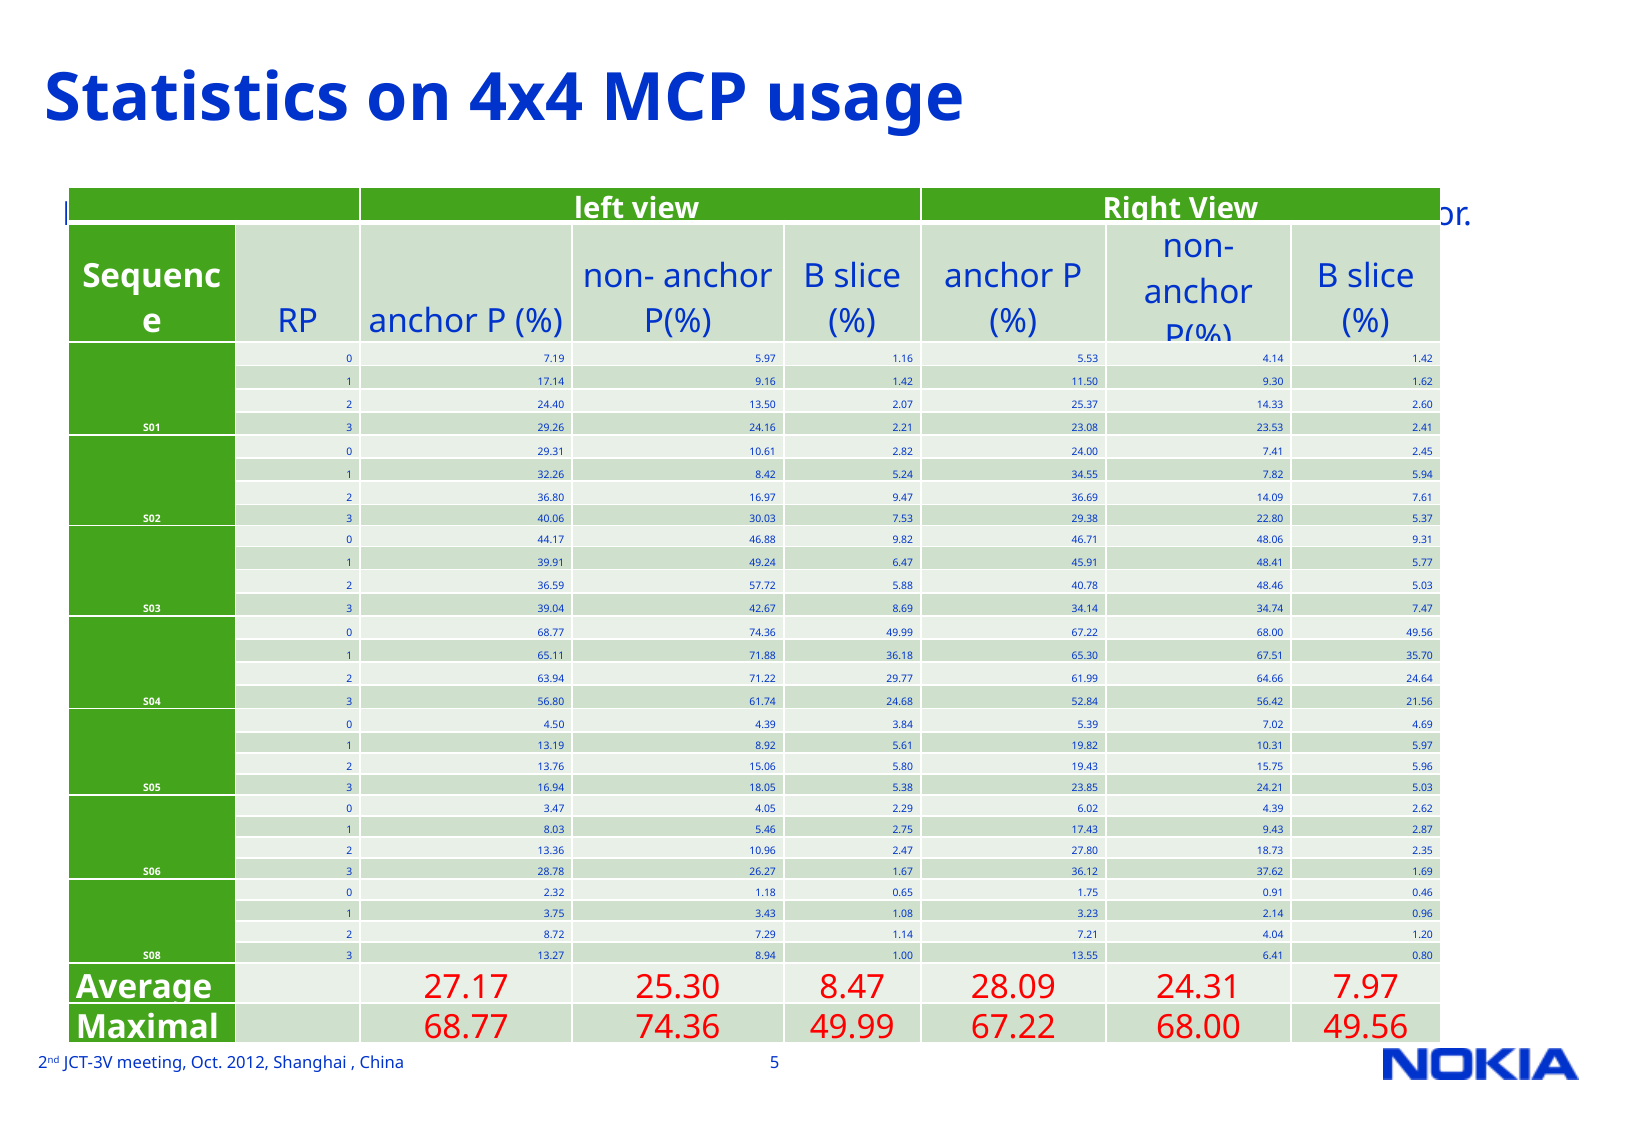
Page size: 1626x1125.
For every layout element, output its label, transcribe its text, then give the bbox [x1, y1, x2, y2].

table_cell 2.35 [1292, 838, 1440, 857]
table_cell 3 [236, 505, 359, 525]
table_cell 1.18 [573, 880, 783, 899]
table_cell 5.03 [1292, 775, 1440, 794]
table_cell 2.47 [785, 838, 920, 857]
table_cell 24.31 [1107, 964, 1290, 1002]
table_cell 1 [236, 640, 359, 661]
table_cell B slice (%) [785, 225, 920, 341]
table_cell non-anchor P(%) [1107, 225, 1290, 341]
table_cell 56.80 [361, 686, 571, 708]
table_cell 5.94 [1292, 459, 1440, 480]
table_cell 10.61 [573, 436, 783, 457]
table_cell 13.27 [361, 943, 571, 962]
table_cell 23.53 [1107, 413, 1290, 434]
table_cell 23.85 [922, 775, 1105, 794]
table_cell 7.82 [1107, 459, 1290, 480]
table_cell 34.74 [1107, 594, 1290, 615]
table_cell 9.16 [573, 366, 783, 388]
table_cell 52.84 [922, 686, 1105, 708]
table_cell 36.18 [785, 640, 920, 661]
table_cell 2.32 [361, 880, 571, 899]
table_cell 8.69 [785, 594, 920, 615]
table_cell 13.36 [361, 838, 571, 857]
table_cell 68.77 [361, 1004, 571, 1042]
table_cell 29.38 [922, 505, 1105, 525]
table_cell 29.77 [785, 663, 920, 684]
table_cell B slice (%) [1292, 225, 1440, 341]
table_cell 36.69 [922, 482, 1105, 504]
table_cell 68.77 [361, 617, 571, 638]
table_header Right View [922, 188, 1440, 220]
table_cell [236, 1004, 359, 1042]
table_cell 3 [236, 775, 359, 794]
table_cell 34.14 [922, 594, 1105, 615]
title Statistics on 4x4 MCP usage [29, 1, 1493, 188]
table_cell 40.06 [361, 505, 571, 525]
table_cell 49.56 [1292, 617, 1440, 638]
table_cell 26.27 [573, 859, 783, 878]
table_cell 5.24 [785, 459, 920, 480]
table_cell 1 [236, 733, 359, 752]
table_cell 0.96 [1292, 901, 1440, 920]
table_cell 1.42 [785, 366, 920, 388]
table_cell 24.64 [1292, 663, 1440, 684]
table_cell 7.02 [1107, 709, 1290, 731]
table_cell 1 [236, 547, 359, 569]
table_cell S02 [69, 436, 235, 525]
table_cell Sequence [69, 225, 235, 341]
table_cell 17.43 [922, 817, 1105, 836]
table_cell S04 [69, 617, 235, 708]
table_cell 5.97 [573, 343, 783, 365]
table_cell 32.26 [361, 459, 571, 480]
table_cell 71.88 [573, 640, 783, 661]
table_cell 2.60 [1292, 390, 1440, 411]
table_cell 2.62 [1292, 796, 1440, 815]
table_cell 5.39 [922, 709, 1105, 731]
table_cell 2 [236, 390, 359, 411]
table_cell 16.94 [361, 775, 571, 794]
table_cell 63.94 [361, 663, 571, 684]
table_cell 48.06 [1107, 526, 1290, 546]
table_cell 5.80 [785, 754, 920, 773]
table_cell 13.50 [573, 390, 783, 411]
table_cell 36.12 [922, 859, 1105, 878]
table_cell 2.14 [1107, 901, 1290, 920]
table_cell 8.72 [361, 922, 571, 941]
table_cell 46.71 [922, 526, 1105, 546]
table_cell 13.76 [361, 754, 571, 773]
table_cell 45.91 [922, 547, 1105, 569]
table_cell 5.46 [573, 817, 783, 836]
table_cell 2.75 [785, 817, 920, 836]
table_cell 29.31 [361, 436, 571, 457]
table_cell 3 [236, 594, 359, 615]
table_cell 24.68 [785, 686, 920, 708]
table_cell 4.50 [361, 709, 571, 731]
table_cell 7.53 [785, 505, 920, 525]
table_cell 1 [236, 366, 359, 388]
table_cell 2.82 [785, 436, 920, 457]
table_cell 3.75 [361, 901, 571, 920]
table_cell 27.80 [922, 838, 1105, 857]
table_cell 5.37 [1292, 505, 1440, 525]
table_cell 7.97 [1292, 964, 1440, 1002]
table_cell 2 [236, 663, 359, 684]
table_cell 67.51 [1107, 640, 1290, 661]
table_cell 61.99 [922, 663, 1105, 684]
table_cell 0 [236, 526, 359, 546]
table_cell 1.16 [785, 343, 920, 365]
table_cell 0.91 [1107, 880, 1290, 899]
table_cell 35.70 [1292, 640, 1440, 661]
table_cell 7.19 [361, 343, 571, 365]
table_cell 6.47 [785, 547, 920, 569]
table_cell 15.06 [573, 754, 783, 773]
table_cell S03 [69, 526, 235, 615]
picture [1383, 1048, 1579, 1080]
table_cell 5.88 [785, 570, 920, 592]
table_cell 74.36 [573, 1004, 783, 1042]
table_header [69, 188, 359, 220]
table_cell 13.19 [361, 733, 571, 752]
table_cell 8.03 [361, 817, 571, 836]
table_cell 27.17 [361, 964, 571, 1002]
table_cell 0 [236, 880, 359, 899]
table_cell 10.96 [573, 838, 783, 857]
table_cell 9.31 [1292, 526, 1440, 546]
table_cell S06 [69, 796, 235, 878]
table_cell 16.97 [573, 482, 783, 504]
table_cell 71.22 [573, 663, 783, 684]
table_cell 1 [236, 901, 359, 920]
table_cell 56.42 [1107, 686, 1290, 708]
table_cell 18.73 [1107, 838, 1290, 857]
table_cell 1 [236, 459, 359, 480]
table_header left view [361, 188, 920, 220]
table_cell 25.37 [922, 390, 1105, 411]
table_cell S08 [69, 880, 235, 962]
table_cell 2 [236, 482, 359, 504]
table_cell 15.75 [1107, 754, 1290, 773]
table_cell 28.09 [922, 964, 1105, 1002]
table_cell 3.23 [922, 901, 1105, 920]
text_box Percentage of 4x4 blocks to be utilized either in MCP or BVSP process, 3D-ATM v7.0 anchor. [0, 184, 1490, 240]
table_cell 1.75 [922, 880, 1105, 899]
table_cell 0.65 [785, 880, 920, 899]
table_cell 7.29 [573, 922, 783, 941]
table_cell 49.24 [573, 547, 783, 569]
table_cell 3.43 [573, 901, 783, 920]
table_cell Average [69, 964, 235, 1002]
table_cell 65.11 [361, 640, 571, 661]
table_cell 3 [236, 859, 359, 878]
table_cell 1.67 [785, 859, 920, 878]
table_cell 8.47 [785, 964, 920, 1002]
table_cell 39.04 [361, 594, 571, 615]
table_cell 65.30 [922, 640, 1105, 661]
table_cell 68.00 [1107, 1004, 1290, 1042]
table_cell 3 [236, 943, 359, 962]
table_cell 5.03 [1292, 570, 1440, 592]
table_cell 4.39 [573, 709, 783, 731]
table_cell 64.66 [1107, 663, 1290, 684]
table_cell 14.33 [1107, 390, 1290, 411]
table_cell 3 [236, 686, 359, 708]
table_cell 23.08 [922, 413, 1105, 434]
table_cell 9.47 [785, 482, 920, 504]
table_cell 24.21 [1107, 775, 1290, 794]
table_cell 9.30 [1107, 366, 1290, 388]
table_cell [236, 964, 359, 1002]
table_cell 6.02 [922, 796, 1105, 815]
table_cell 17.14 [361, 366, 571, 388]
table_cell 19.82 [922, 733, 1105, 752]
table_cell 34.55 [922, 459, 1105, 480]
table_cell 30.03 [573, 505, 783, 525]
table_cell 67.22 [922, 1004, 1105, 1042]
table_cell 2.07 [785, 390, 920, 411]
table_cell 4.04 [1107, 922, 1290, 941]
table_cell 24.16 [573, 413, 783, 434]
table_cell 44.17 [361, 526, 571, 546]
table_cell 49.99 [785, 617, 920, 638]
table_cell S01 [69, 343, 235, 434]
table_cell 5.38 [785, 775, 920, 794]
table_cell 2.29 [785, 796, 920, 815]
table_cell 7.61 [1292, 482, 1440, 504]
table_cell 0 [236, 796, 359, 815]
table_cell 1.08 [785, 901, 920, 920]
table_cell 21.56 [1292, 686, 1440, 708]
table_cell 74.36 [573, 617, 783, 638]
table_cell 2 [236, 838, 359, 857]
table_cell 5.97 [1292, 733, 1440, 752]
table_cell 29.26 [361, 413, 571, 434]
table_cell 37.62 [1107, 859, 1290, 878]
table_cell 13.55 [922, 943, 1105, 962]
table_cell 8.42 [573, 459, 783, 480]
table_cell anchor P (%) [361, 225, 571, 341]
table_cell 4.14 [1107, 343, 1290, 365]
table_cell 24.00 [922, 436, 1105, 457]
table_cell non- anchor P(%) [573, 225, 783, 341]
table_cell 1.14 [785, 922, 920, 941]
table_cell 0.80 [1292, 943, 1440, 962]
table_cell 5.61 [785, 733, 920, 752]
table_cell 0.46 [1292, 880, 1440, 899]
table_cell 39.91 [361, 547, 571, 569]
table_cell 1 [236, 817, 359, 836]
table_cell 4.69 [1292, 709, 1440, 731]
table_cell 5.53 [922, 343, 1105, 365]
table_cell 1.20 [1292, 922, 1440, 941]
table_cell 36.59 [361, 570, 571, 592]
table_cell 42.67 [573, 594, 783, 615]
table_cell 9.43 [1107, 817, 1290, 836]
table_cell Maximal [69, 1004, 235, 1042]
table_cell 3 [236, 413, 359, 434]
table_cell 68.00 [1107, 617, 1290, 638]
table_cell 18.05 [573, 775, 783, 794]
table_cell 7.21 [922, 922, 1105, 941]
table_cell 49.56 [1292, 1004, 1440, 1042]
table_cell 46.88 [573, 526, 783, 546]
table_cell 6.41 [1107, 943, 1290, 962]
table_cell 24.40 [361, 390, 571, 411]
table_cell 3.47 [361, 796, 571, 815]
table_cell 14.09 [1107, 482, 1290, 504]
table_cell 8.94 [573, 943, 783, 962]
table_cell anchor P (%) [922, 225, 1105, 341]
table_cell 61.74 [573, 686, 783, 708]
table_cell 40.78 [922, 570, 1105, 592]
table_cell 2.45 [1292, 436, 1440, 457]
table_cell 2.87 [1292, 817, 1440, 836]
table_cell 2 [236, 754, 359, 773]
table_cell 2 [236, 570, 359, 592]
table_cell 1.42 [1292, 343, 1440, 365]
table_cell RP [236, 225, 359, 341]
table_cell 8.92 [573, 733, 783, 752]
table_cell 1.69 [1292, 859, 1440, 878]
table_cell 10.31 [1107, 733, 1290, 752]
table_cell 67.22 [922, 617, 1105, 638]
table_cell 5.96 [1292, 754, 1440, 773]
table_cell 7.47 [1292, 594, 1440, 615]
table_cell 7.41 [1107, 436, 1290, 457]
table_cell 19.43 [922, 754, 1105, 773]
table_cell 48.41 [1107, 547, 1290, 569]
table_cell 4.05 [573, 796, 783, 815]
table_cell 2.41 [1292, 413, 1440, 434]
table_cell 2 [236, 922, 359, 941]
table_cell 1.62 [1292, 366, 1440, 388]
table_cell 0 [236, 343, 359, 365]
table_cell 0 [236, 709, 359, 731]
table_cell 0 [236, 617, 359, 638]
table_cell 9.82 [785, 526, 920, 546]
table_cell 28.78 [361, 859, 571, 878]
table_cell 1.00 [785, 943, 920, 962]
table_cell S05 [69, 709, 235, 794]
table_cell 25.30 [573, 964, 783, 1002]
table_cell 5.77 [1292, 547, 1440, 569]
table_cell 57.72 [573, 570, 783, 592]
table_cell 48.46 [1107, 570, 1290, 592]
table_cell 2.21 [785, 413, 920, 434]
table_cell 3.84 [785, 709, 920, 731]
table_cell 49.99 [785, 1004, 920, 1042]
table_cell 36.80 [361, 482, 571, 504]
table_cell 0 [236, 436, 359, 457]
table_cell 11.50 [922, 366, 1105, 388]
table_cell 22.80 [1107, 505, 1290, 525]
table_cell 4.39 [1107, 796, 1290, 815]
